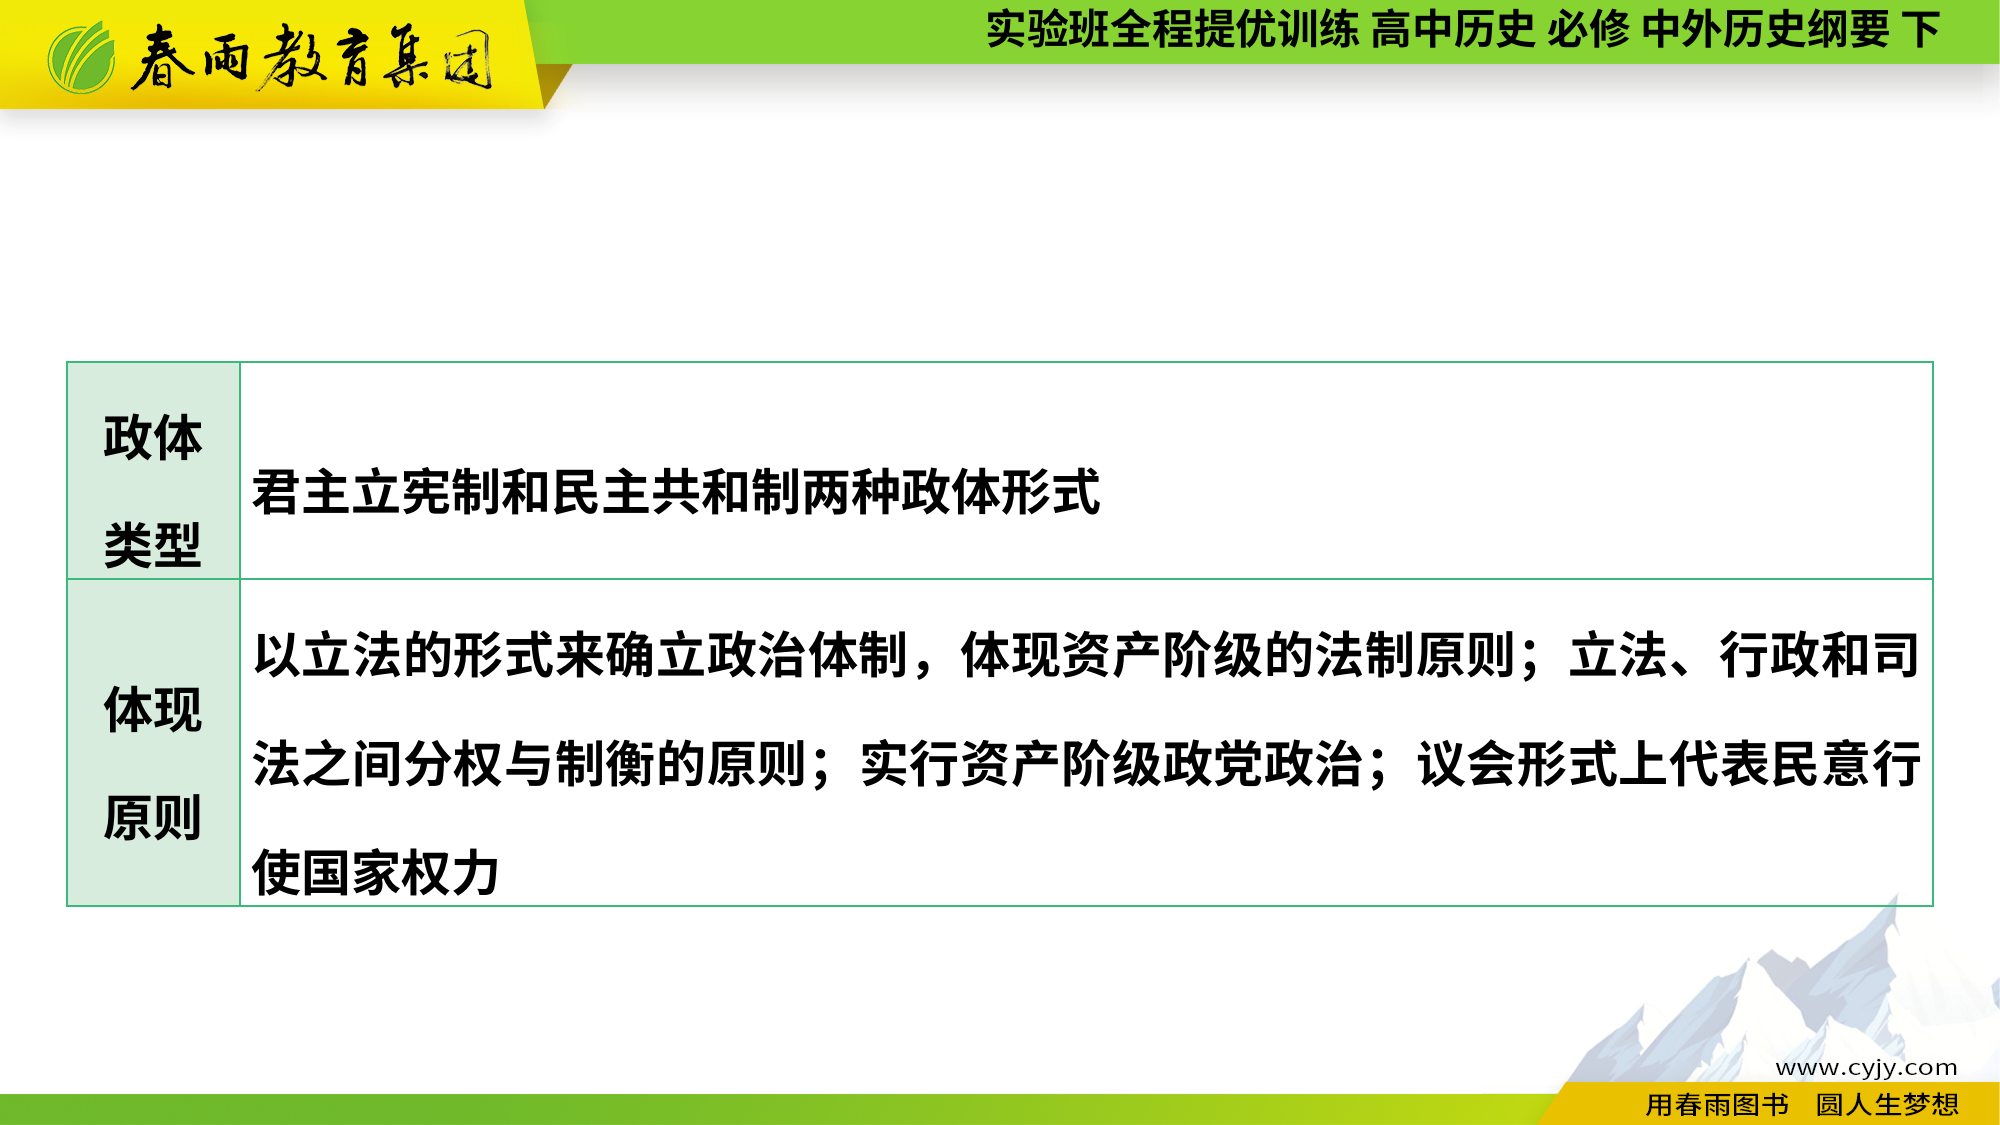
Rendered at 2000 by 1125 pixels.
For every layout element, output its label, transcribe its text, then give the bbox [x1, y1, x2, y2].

table_header 政体 类型 [68, 363, 239, 578]
picture [0, 0, 2000, 1125]
table_header 君主立宪制和民主共和制两种政体形式 [241, 363, 1932, 578]
table_cell 体现 原则 [68, 580, 239, 905]
table_cell 以立法的形式来确立政治体制，体现资产阶级的法制原则；立法、行政和司法之间分权与制衡的原则；实行资产阶级政党政治；议会形式上代表民意行使国家权力 [241, 580, 1932, 905]
